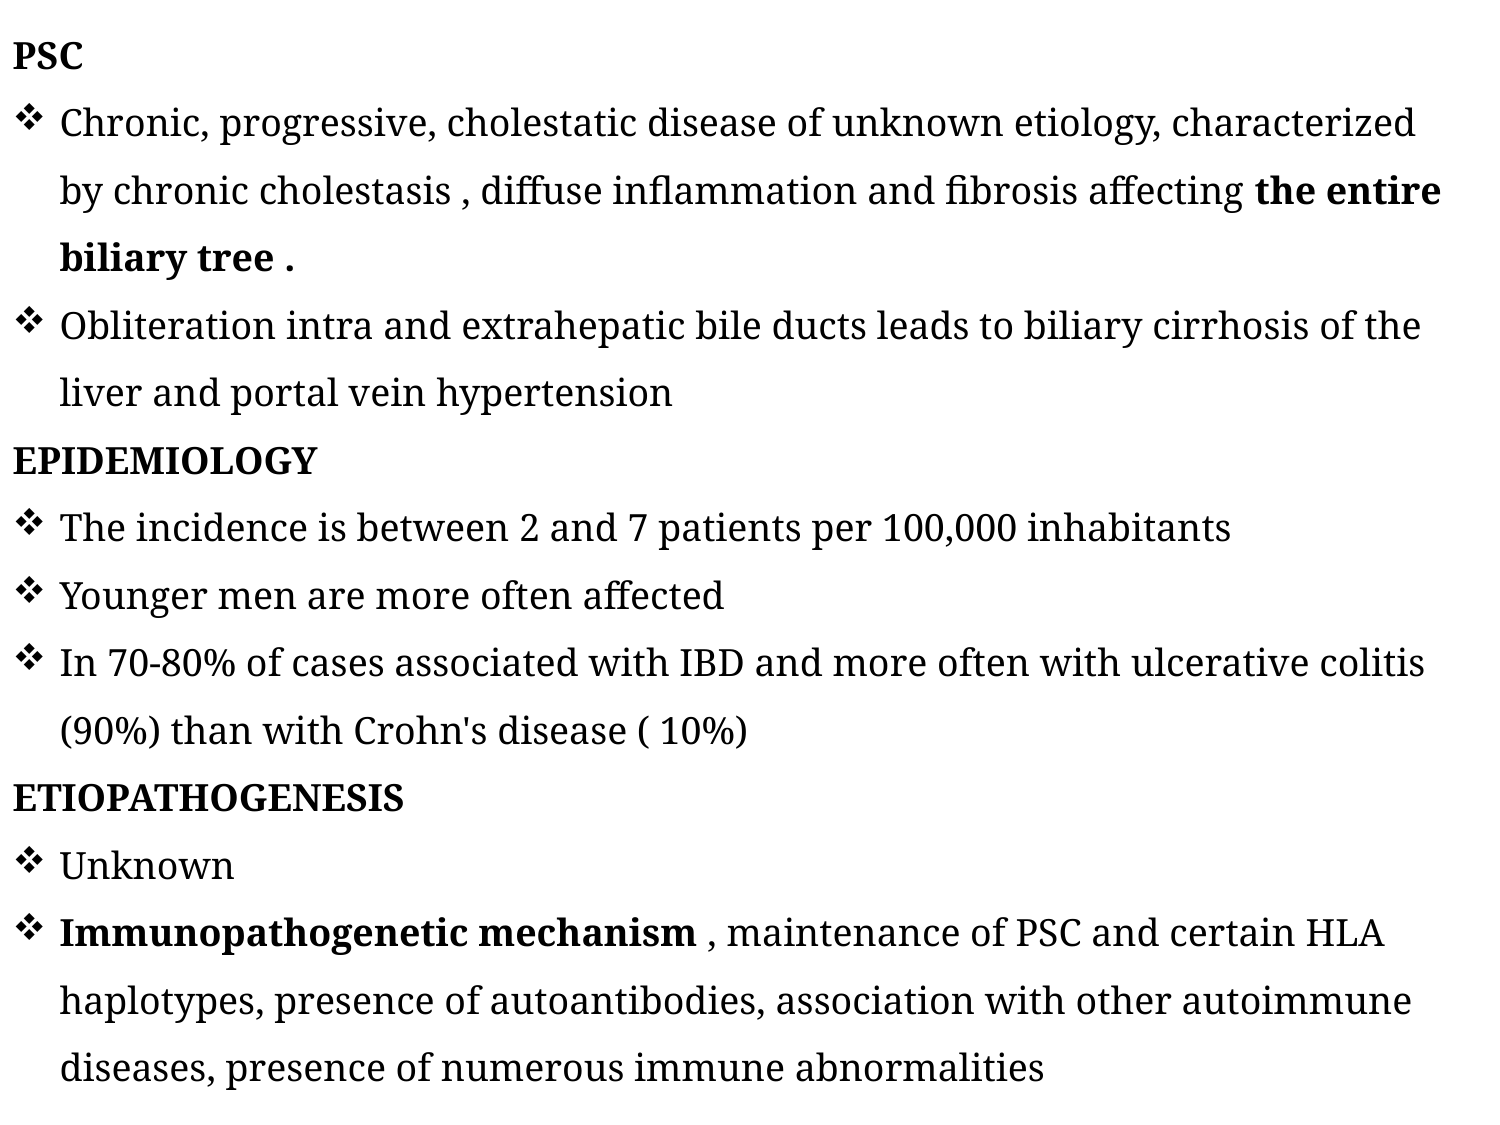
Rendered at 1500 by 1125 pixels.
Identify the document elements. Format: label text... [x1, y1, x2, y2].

text_box PSC Chronic, progressive, cholestatic disease of unknown etiology, characterized by chronic cholestasis , diffuse inflammation and fibrosis affecting the entire biliary tree . Obliteration intra and extrahepatic bile ducts leads to biliary cirrhosis of the liver and portal vein hypertension EPIDEMIOLOGY The incidence is between 2 and 7 patients per 100,000 inhabitants Younger men are more often affected In 70-80% of cases associated with IBD and more often with ulcerative colitis (90%) than with Crohn's disease ( 10%) ETIOPATHOGENESIS Unknown Immunopathogenetic mechanism , maintenance of PSC and certain HLA haplotypes, presence of autoantibodies, association with other autoimmune diseases, presence of numerous immune abnormalities [0, 2, 1486, 1097]
